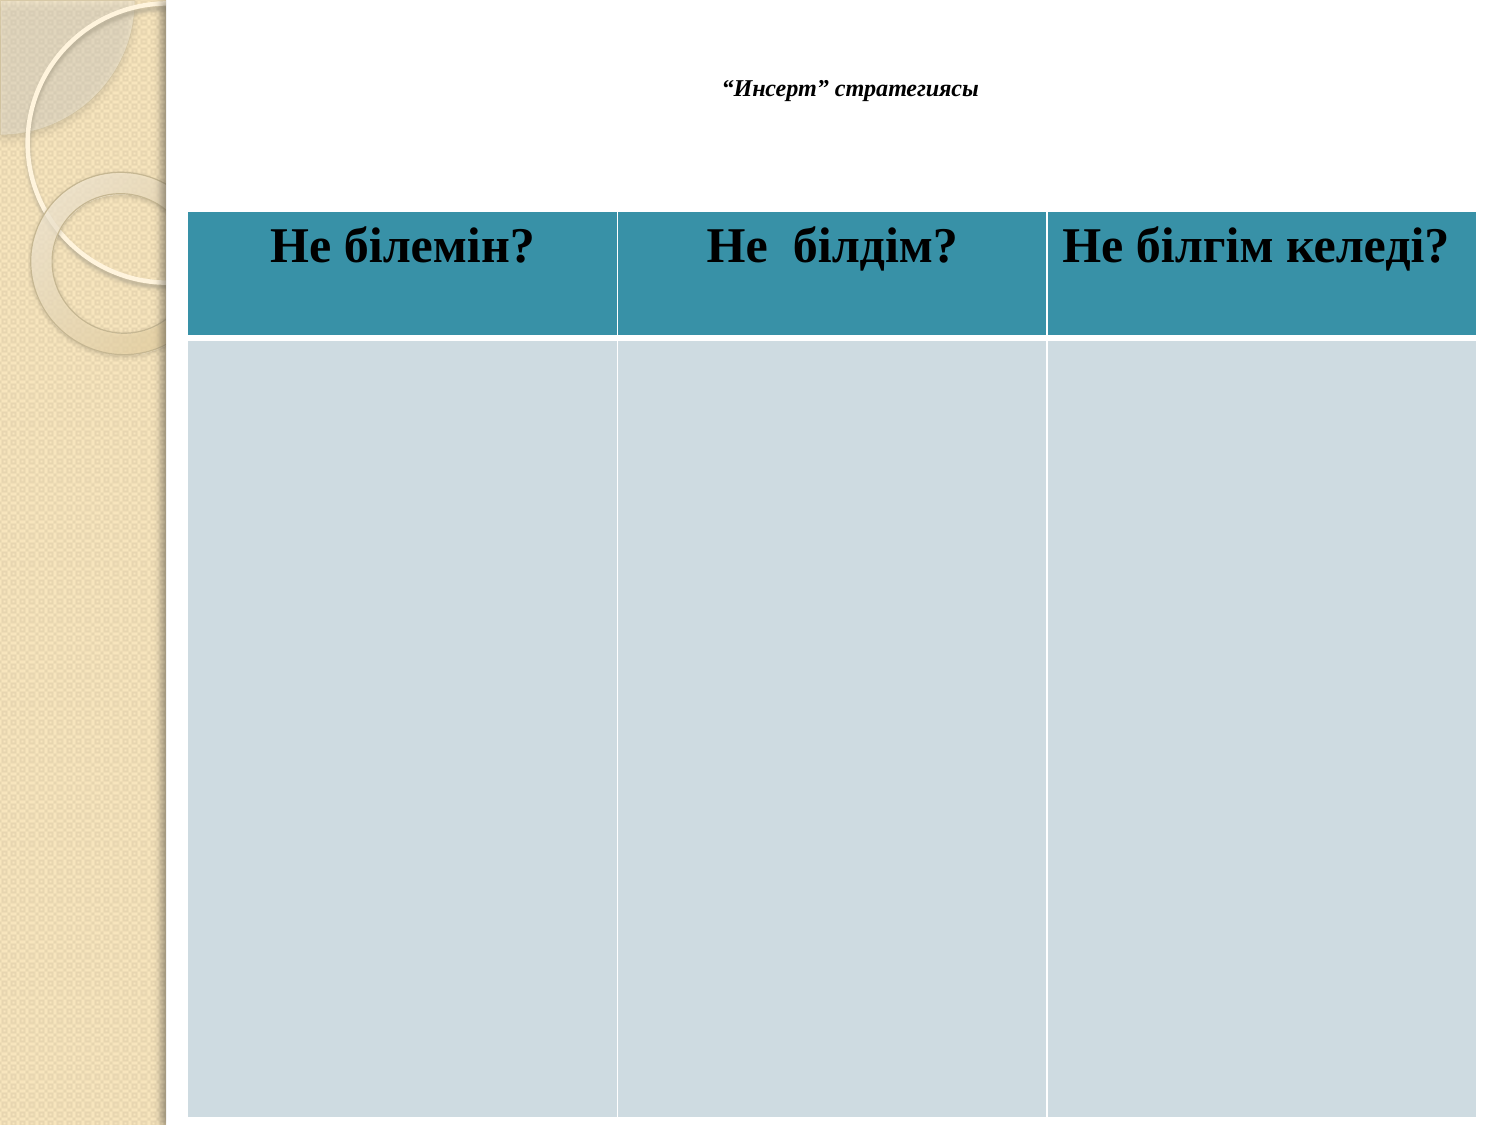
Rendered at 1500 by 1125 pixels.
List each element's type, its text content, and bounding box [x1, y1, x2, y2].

table_header Не білемін? [188, 212, 617, 335]
title “Инсерт” стратегиясы [235, 35, 1466, 141]
table_cell [618, 341, 1046, 1117]
table_header Не білдім? [618, 212, 1046, 335]
table_cell [188, 341, 617, 1117]
table_cell [1048, 341, 1476, 1117]
table_header Не білгім келеді? [1048, 212, 1476, 335]
